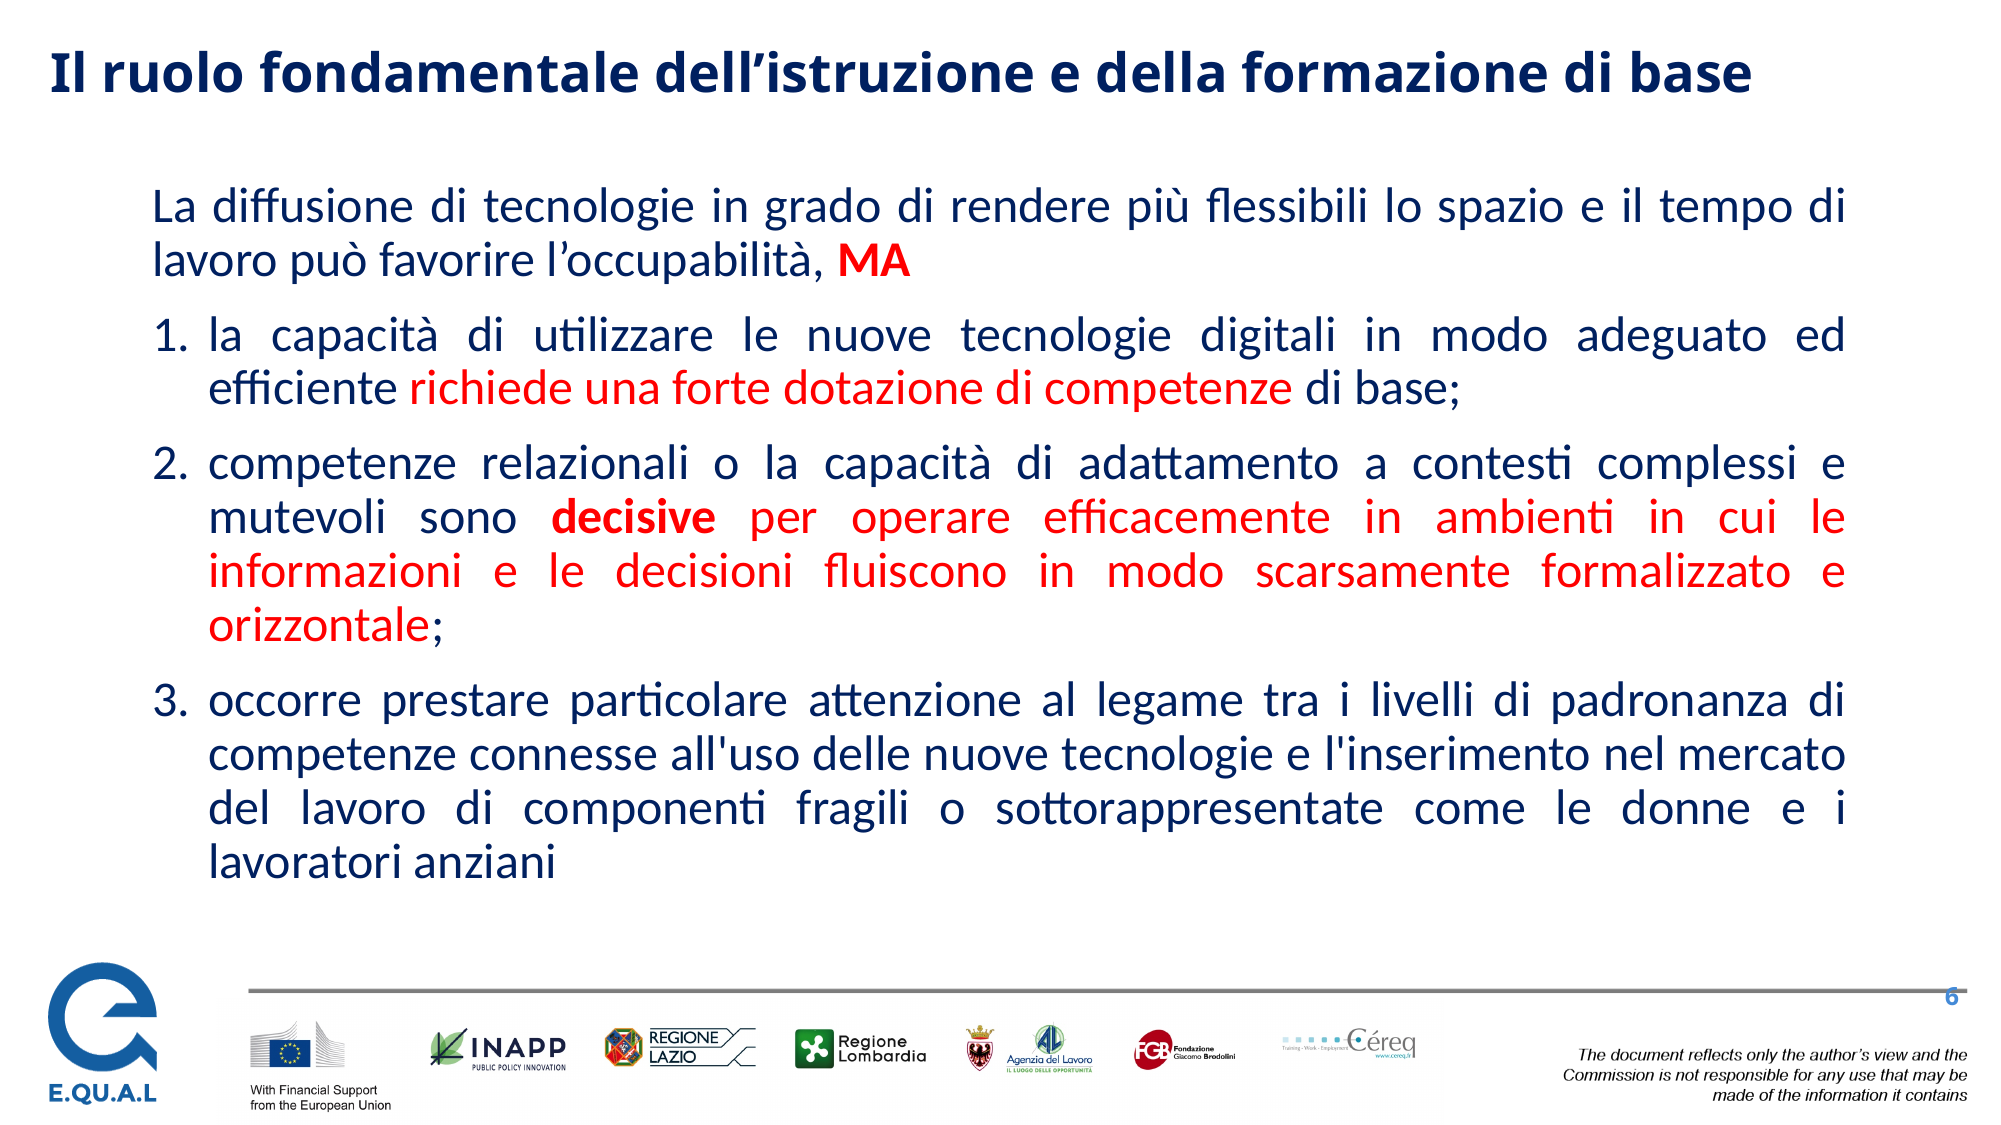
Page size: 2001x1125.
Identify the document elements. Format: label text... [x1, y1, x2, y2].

list La diffusione di tecnologie in grado di rendere più flessibili lo spazio e il tempo di lavoro può favorire l’occupabilità, MA la capacità di utilizzare le nuove tecnologie digitali in modo adeguato ed efficiente richiede una forte dotazione di competenze di base; competenze relazionali o la capacità di adattamento a contesti complessi e mutevoli sono decisive per operare efficacemente in ambienti in cui le informazioni e le decisioni fluiscono in modo scarsamente formalizzato e orizzontale; occorre prestare particolare attenzione al legame tra i livelli di padronanza di competenze connesse all'uso delle nuove tecnologie e l'inserimento nel mercato del lavoro di componenti fragili o sottorappresentate come le donne e i lavoratori anziani [137, 171, 1863, 942]
picture [0, 943, 2000, 1125]
title Il ruolo fondamentale dell’istruzione e della formazione di base [35, 37, 1818, 112]
